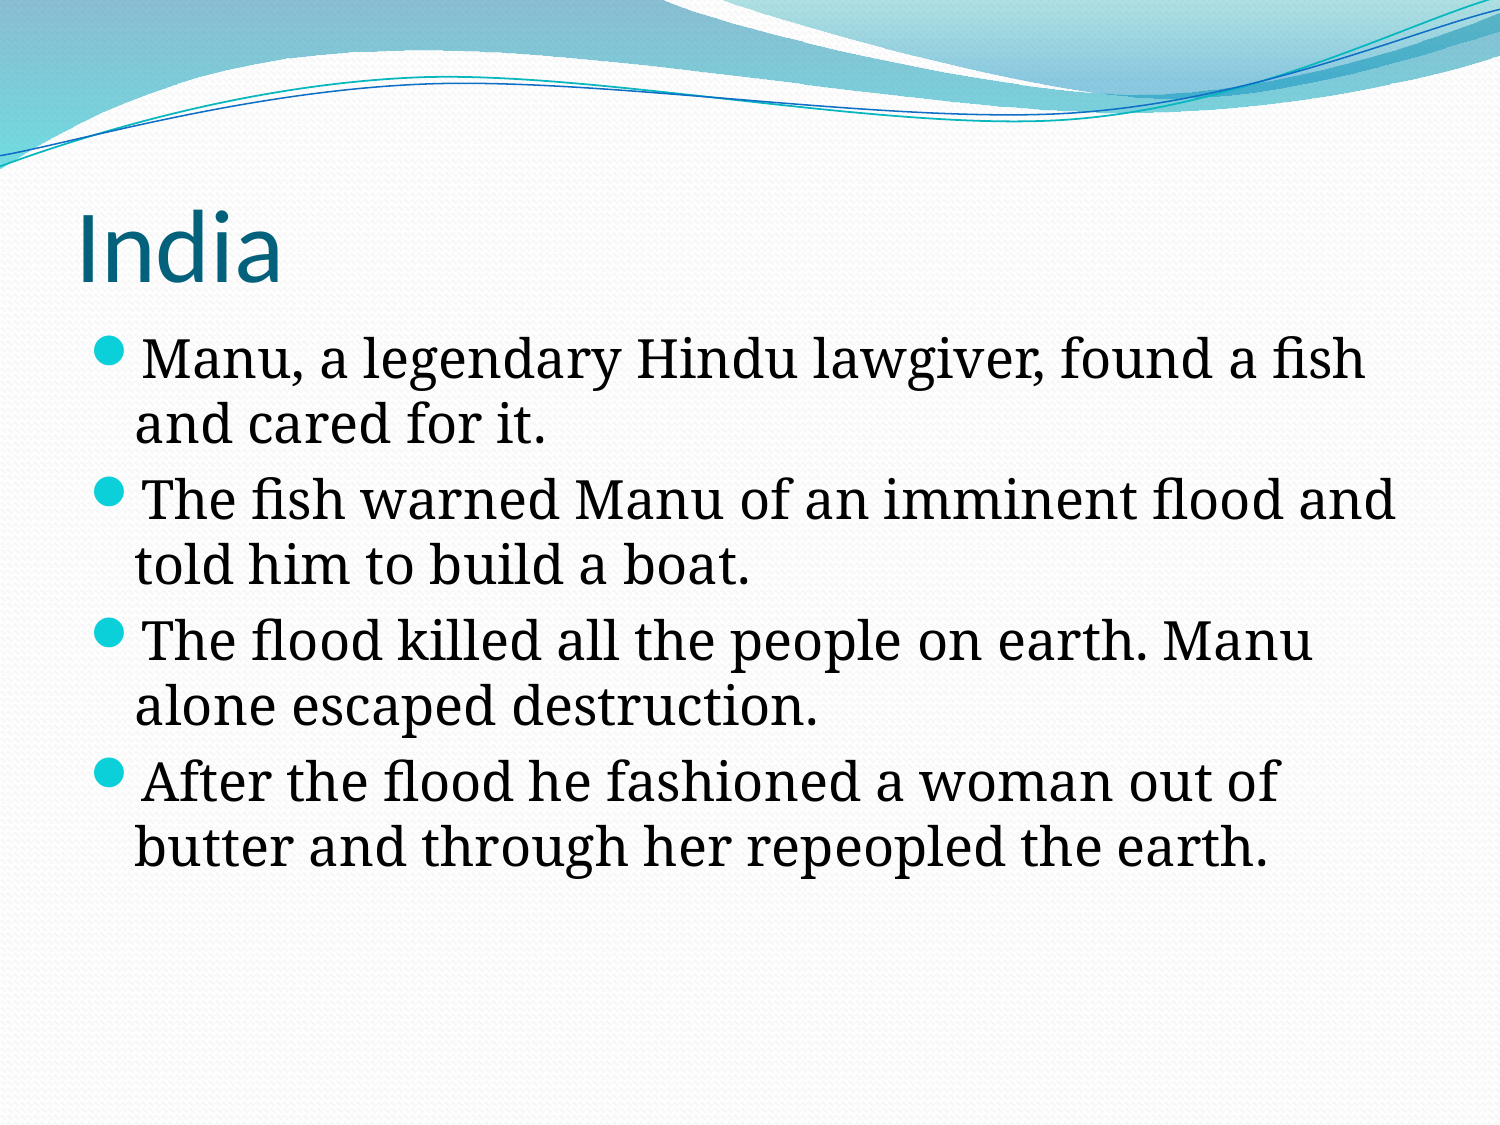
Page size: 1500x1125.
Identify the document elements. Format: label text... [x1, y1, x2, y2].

list Manu, a legendary Hindu lawgiver, found a fish and cared for it. The fish warned Manu of an imminent flood and told him to build a boat. The flood killed all the people on earth. Manu alone escaped destruction. After the flood he fashioned a woman out of butter and through her repeopled the earth. [75, 317, 1425, 1038]
title India [75, 115, 1425, 303]
